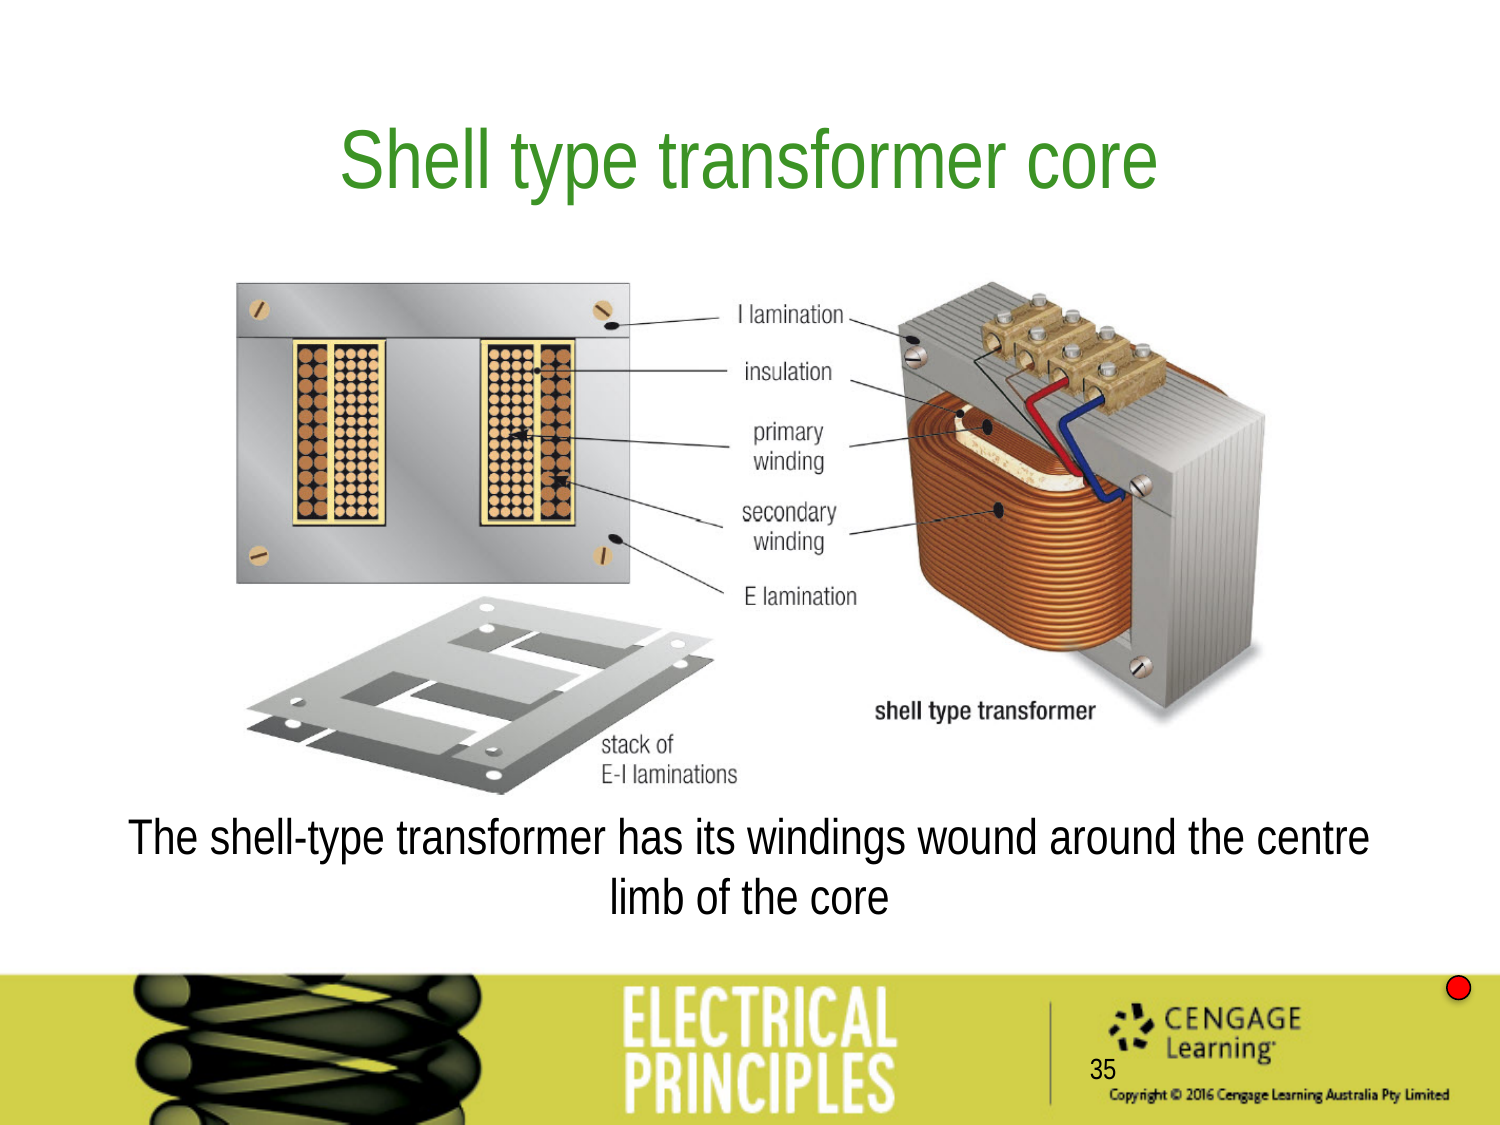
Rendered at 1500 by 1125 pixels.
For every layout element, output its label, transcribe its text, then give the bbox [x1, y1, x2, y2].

slide_number 35 [1074, 1042, 1425, 1103]
picture [0, 207, 1500, 1125]
title Shell type transformer core [0, 0, 1500, 207]
text_box [1446, 975, 1472, 1001]
text_box The shell-type transformer has its windings wound around the centre limb of the core [100, 797, 1400, 932]
